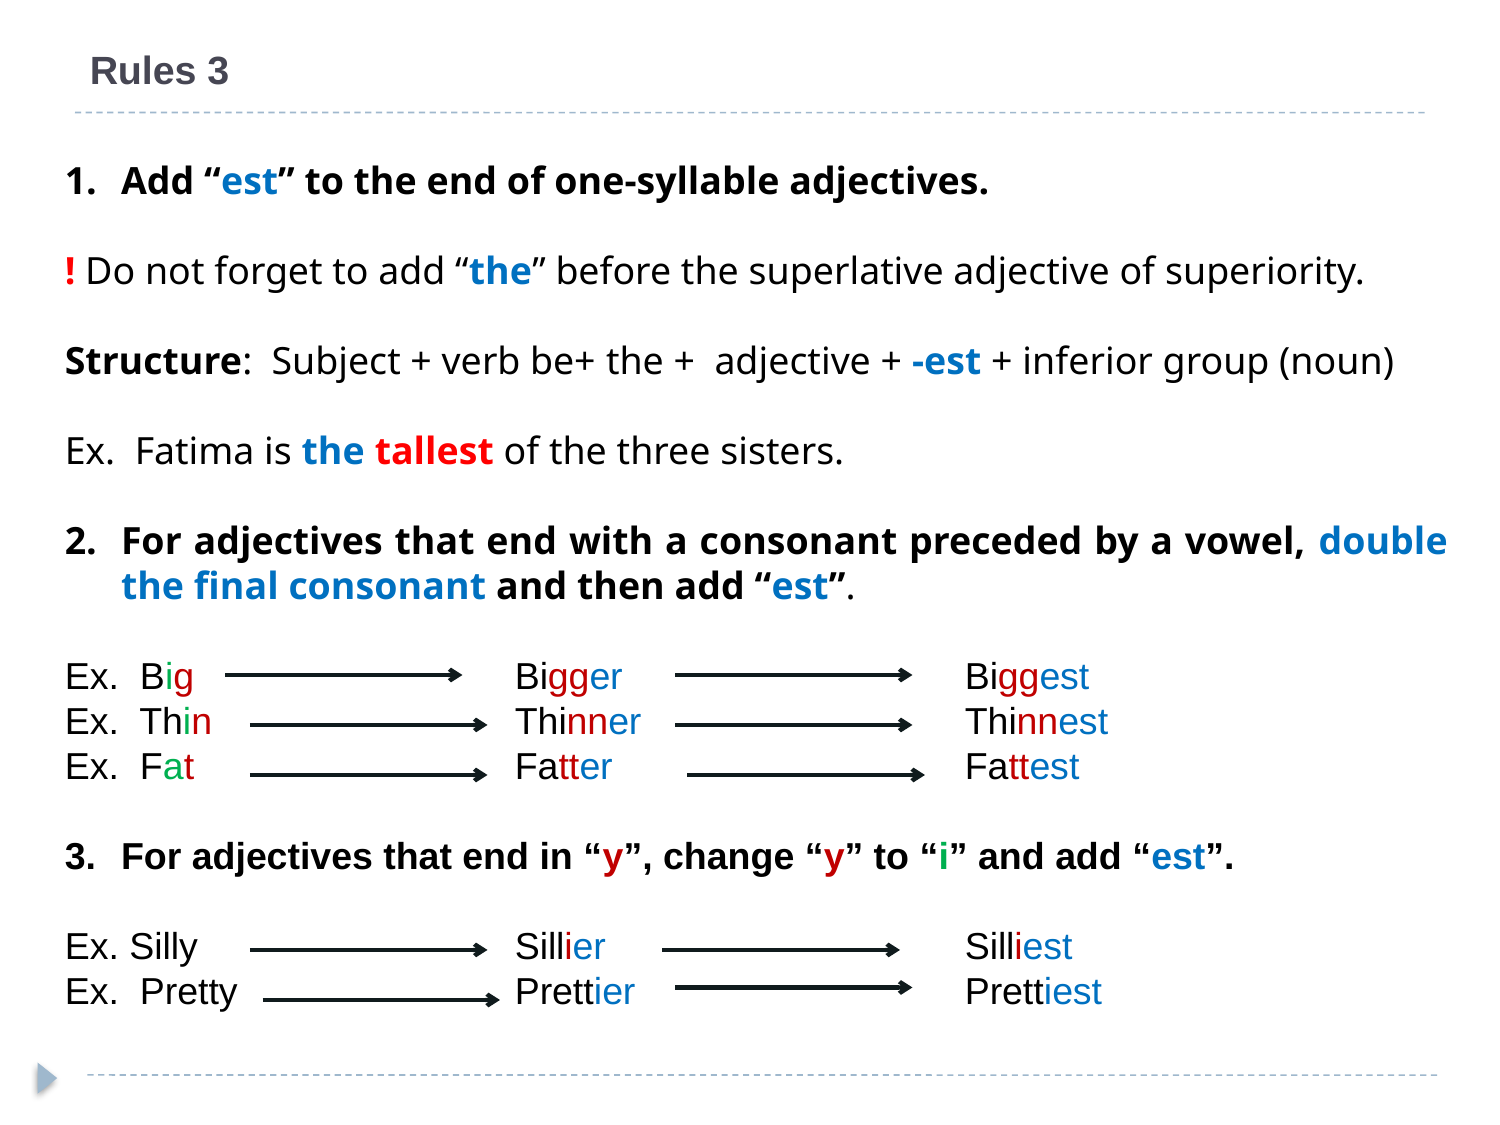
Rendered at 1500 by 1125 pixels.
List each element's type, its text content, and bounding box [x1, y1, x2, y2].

title Rules 3 [75, 37, 1425, 100]
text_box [49, 149, 1463, 1029]
